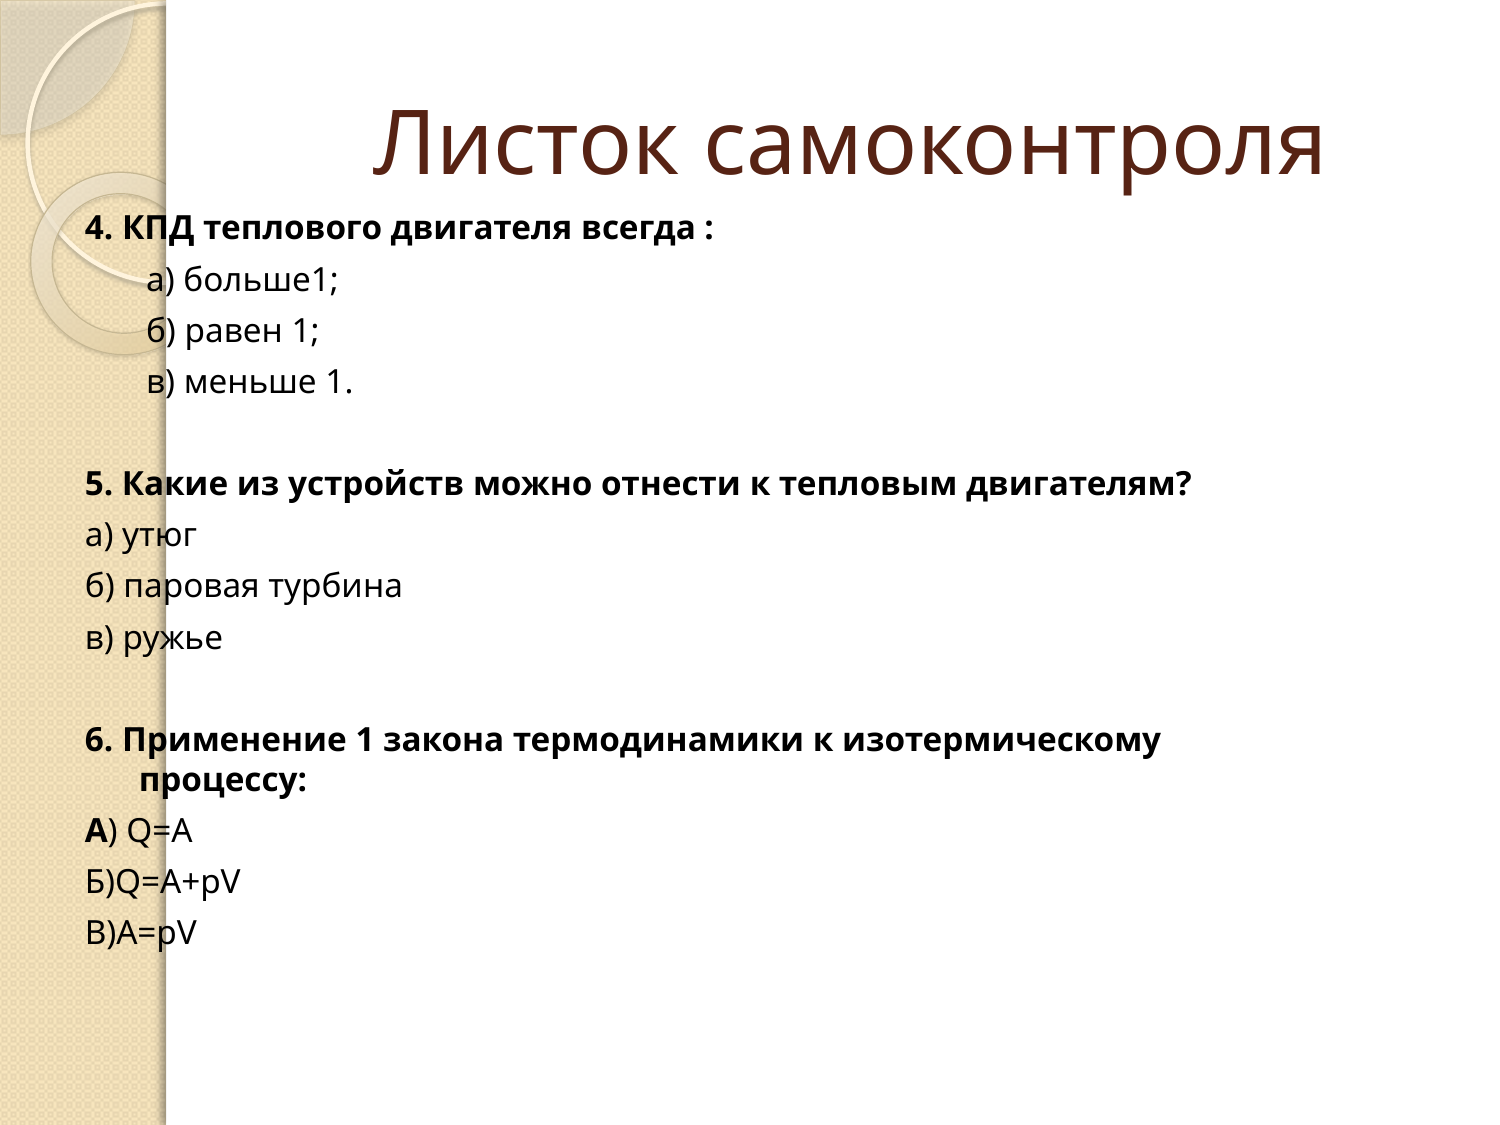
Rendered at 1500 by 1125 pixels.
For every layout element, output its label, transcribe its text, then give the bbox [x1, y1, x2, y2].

list 4. КПД теплового двигателя всегда : а) больше1; б) равен 1; в) меньше 1. 5. Какие из устройств можно отнести к тепловым двигателям? а) утюг б) паровая турбина в) ружье 6. Применение 1 закона термодинамики к изотермическому процессу: А) Q=A Б)Q=A+pV В)A=pV [57, 199, 1217, 981]
title Листок самоконтроля [235, 45, 1466, 233]
